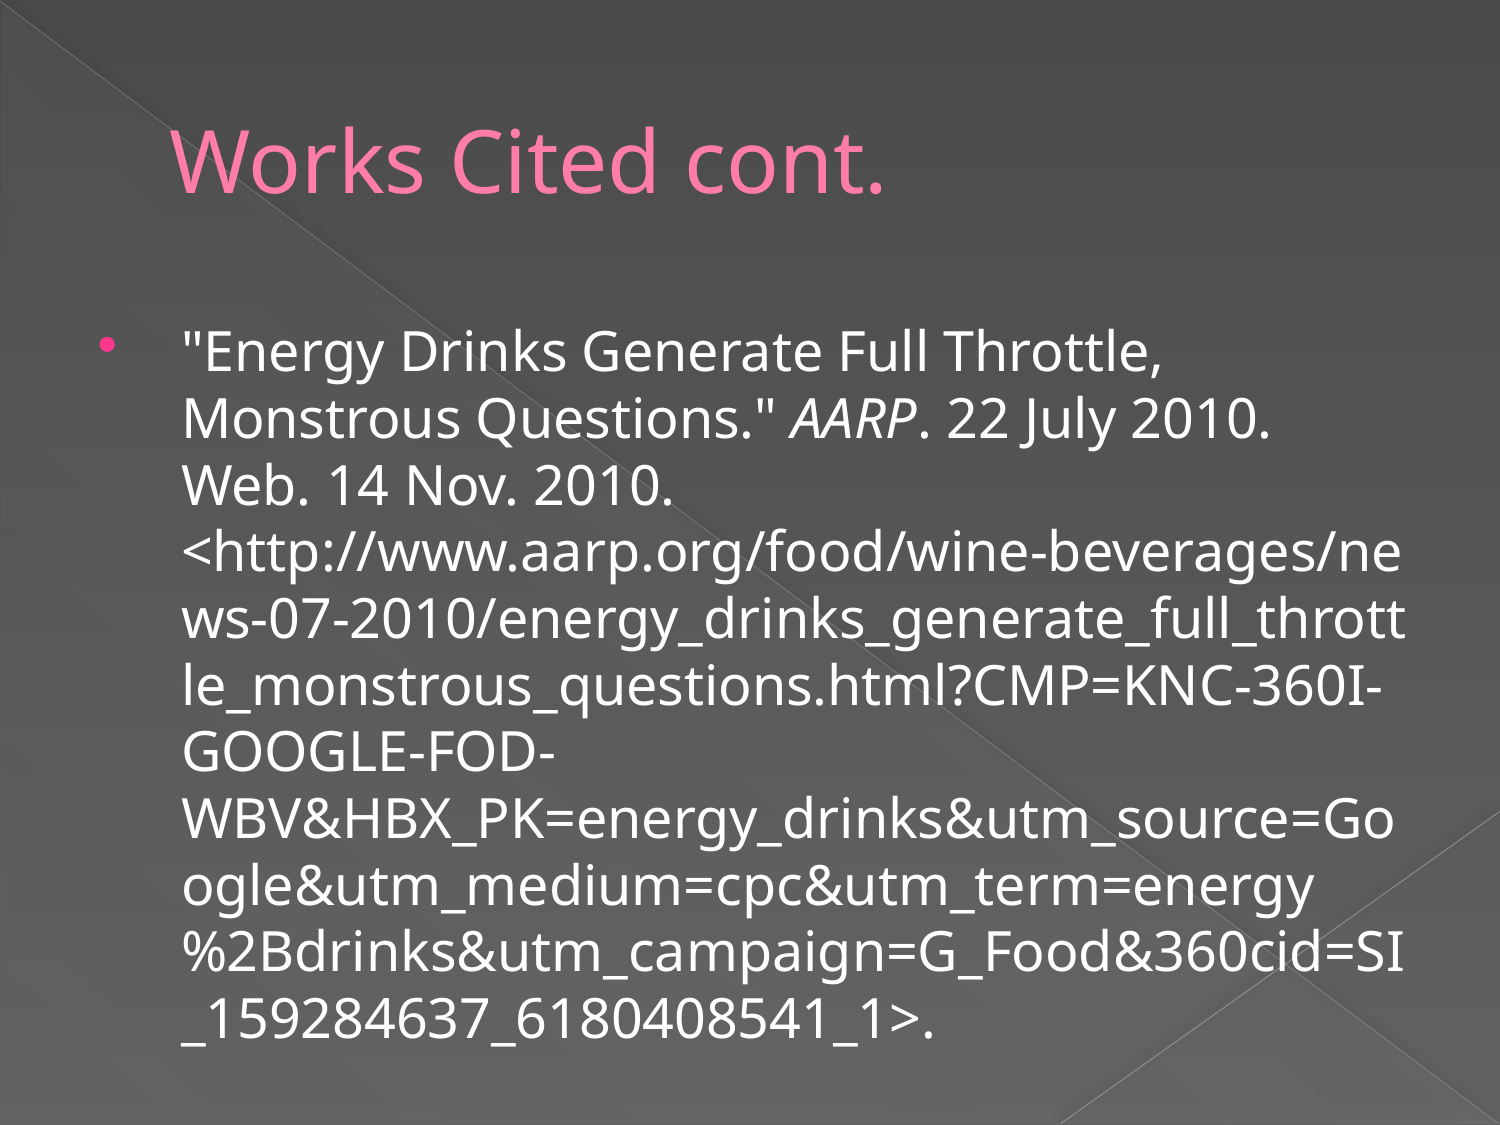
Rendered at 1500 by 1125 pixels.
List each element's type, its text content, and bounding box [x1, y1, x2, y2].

title Works Cited cont. [75, 43, 1425, 274]
list "Energy Drinks Generate Full Throttle, Monstrous Questions." AARP. 22 July 2010. Web. 14 Nov. 2010. <http://www.aarp.org/food/wine-beverages/news-07-2010/energy_drinks_generate_full_throttle_monstrous_questions.html?CMP=KNC-360I-GOOGLE-FOD-WBV&HBX_PK=energy_drinks&utm_source=Google&utm_medium=cpc&utm_term=energy%2Bdrinks&utm_campaign=G_Food&360cid=SI_159284637_6180408541_1>. [75, 308, 1425, 1059]
